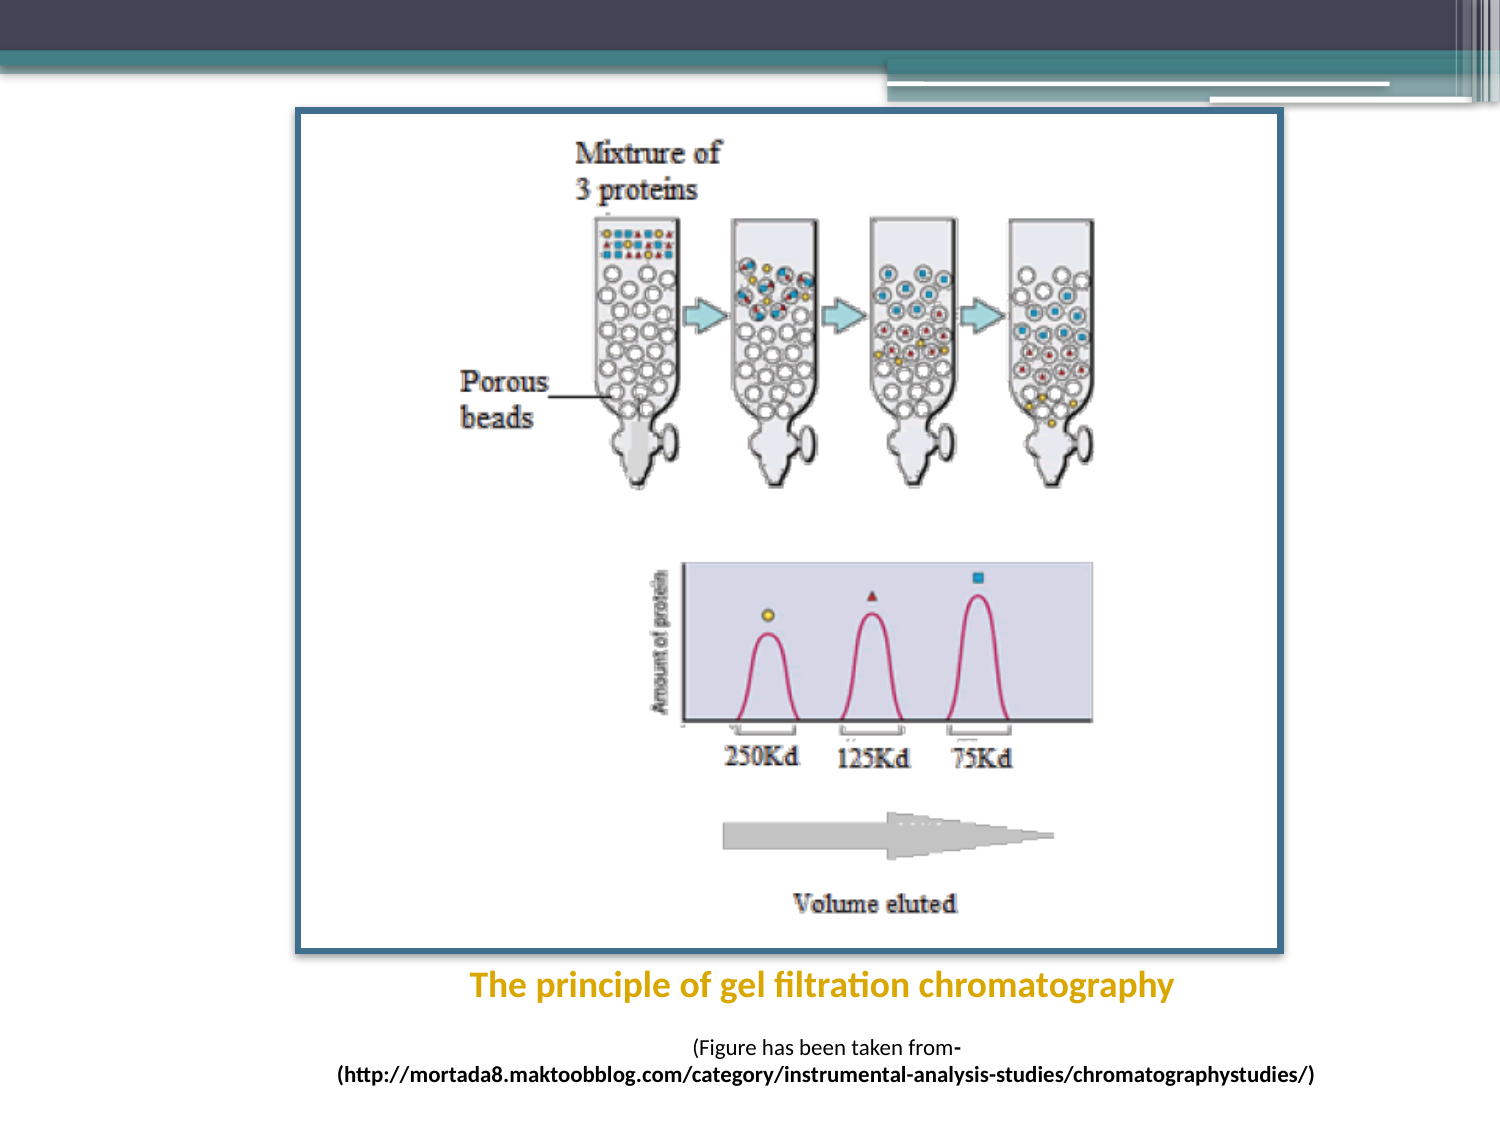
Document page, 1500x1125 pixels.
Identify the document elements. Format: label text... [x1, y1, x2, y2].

text_box The principle of gel filtration chromatography (Figure has been taken from- (http://mortada8.maktoobblog.com/category/instrumental-analysis-studies/chromatographystudies/) [289, 952, 1365, 1095]
picture [300, 113, 1278, 948]
